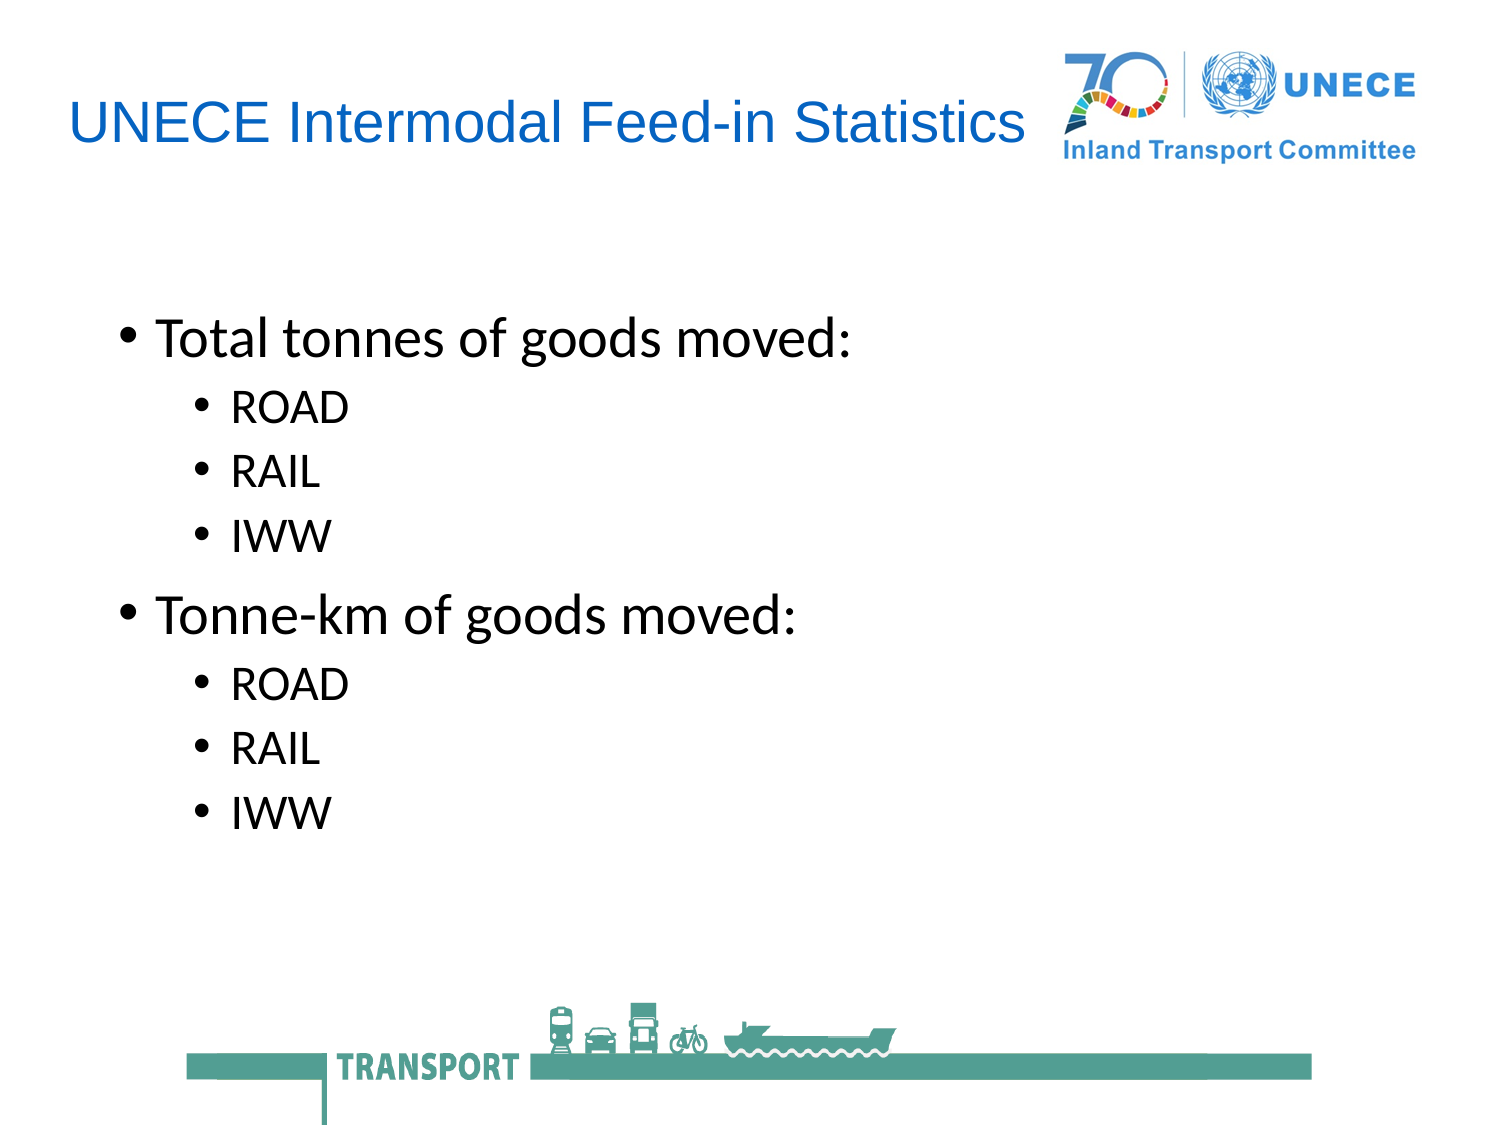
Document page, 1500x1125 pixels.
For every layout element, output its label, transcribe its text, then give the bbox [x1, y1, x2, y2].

title UNECE Intermodal Feed-in Statistics [53, 14, 1347, 232]
picture [1057, 48, 1422, 165]
picture [186, 1014, 1312, 1125]
list Total tonnes of goods moved: ROAD RAIL IWW Tonne-km of goods moved: ROAD RAIL IWW [103, 299, 1397, 1014]
